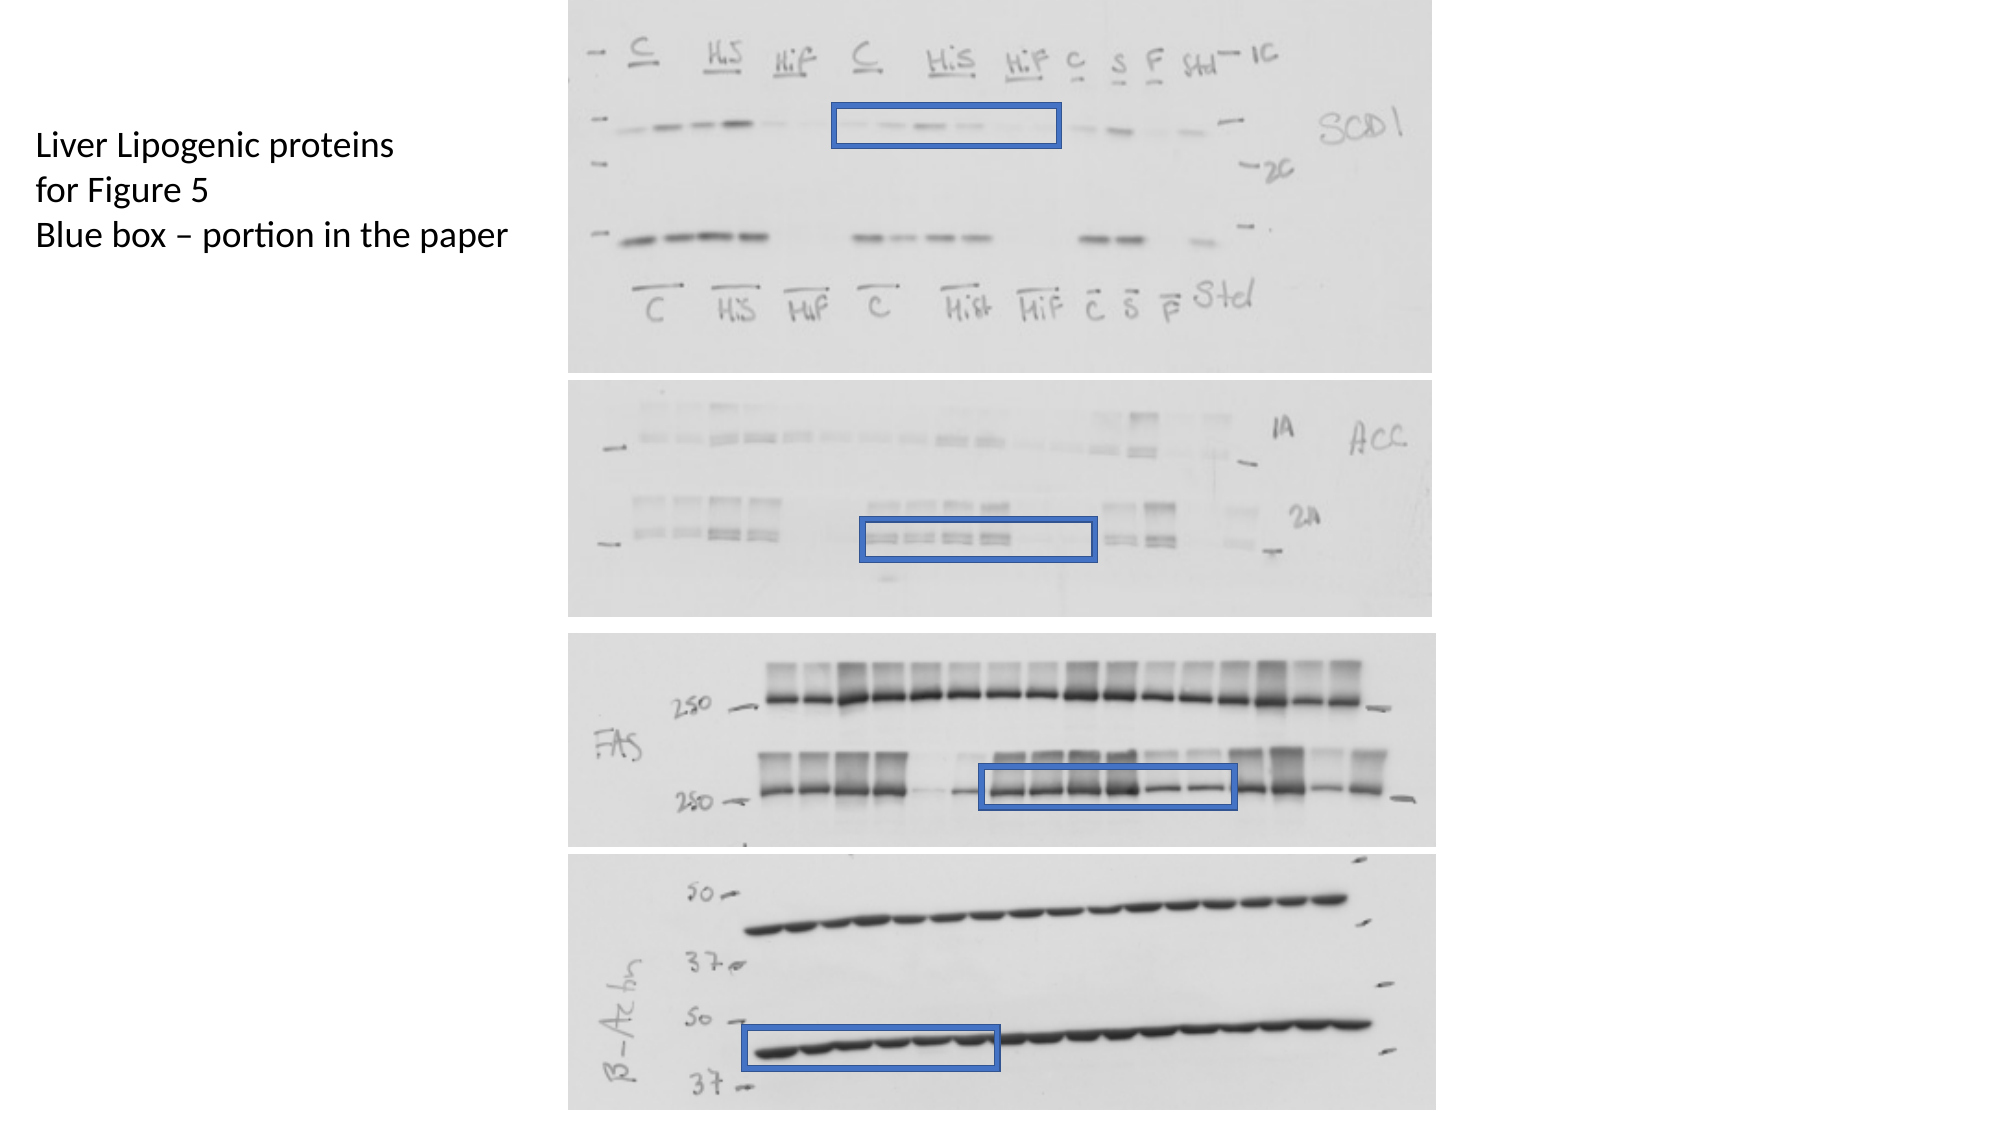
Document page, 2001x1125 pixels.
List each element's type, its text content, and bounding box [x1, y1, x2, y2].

picture [568, 0, 1432, 373]
picture [568, 380, 1432, 617]
text_box Liver Lipogenic proteins for Figure 5 Blue box – portion in the paper [20, 112, 533, 308]
picture [568, 854, 1436, 1110]
picture [568, 633, 1436, 847]
